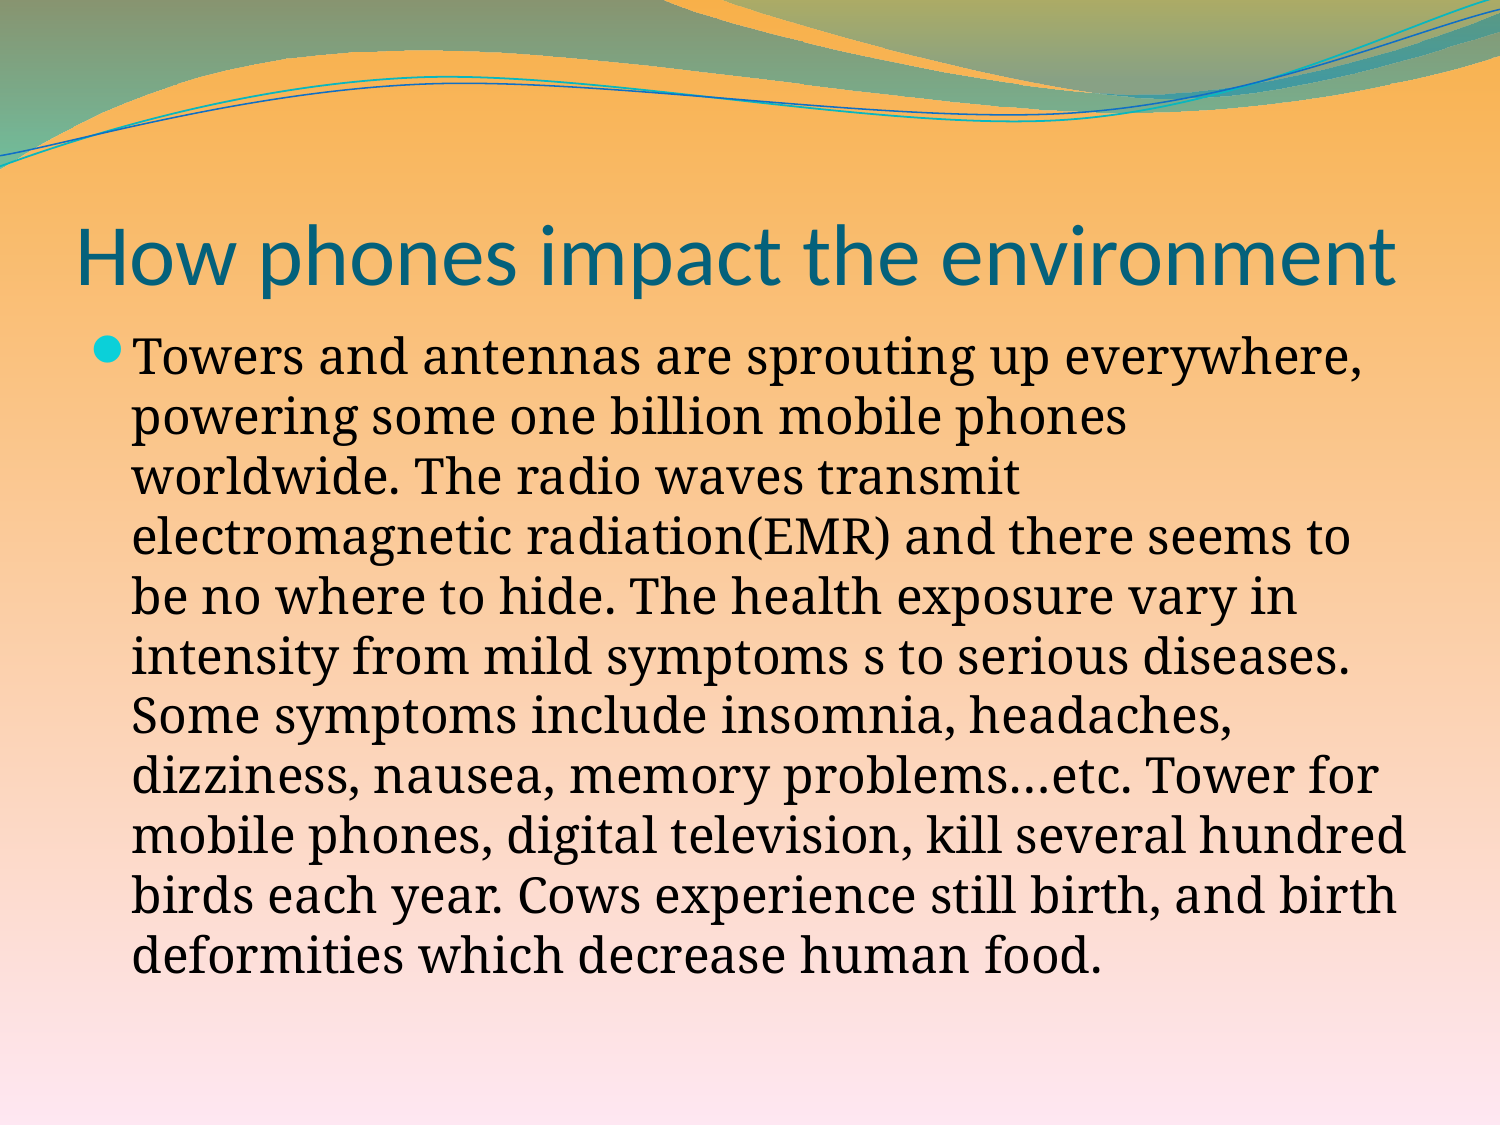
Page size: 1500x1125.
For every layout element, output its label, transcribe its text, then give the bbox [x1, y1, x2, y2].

title How phones impact the environment [75, 115, 1425, 303]
list Towers and antennas are sprouting up everywhere, powering some one billion mobile phones worldwide. The radio waves transmit electromagnetic radiation(EMR) and there seems to be no where to hide. The health exposure vary in intensity from mild symptoms s to serious diseases. Some symptoms include insomnia, headaches, dizziness, nausea, memory problems…etc. Tower for mobile phones, digital television, kill several hundred birds each year. Cows experience still birth, and birth deformities which decrease human food. [75, 317, 1425, 1038]
